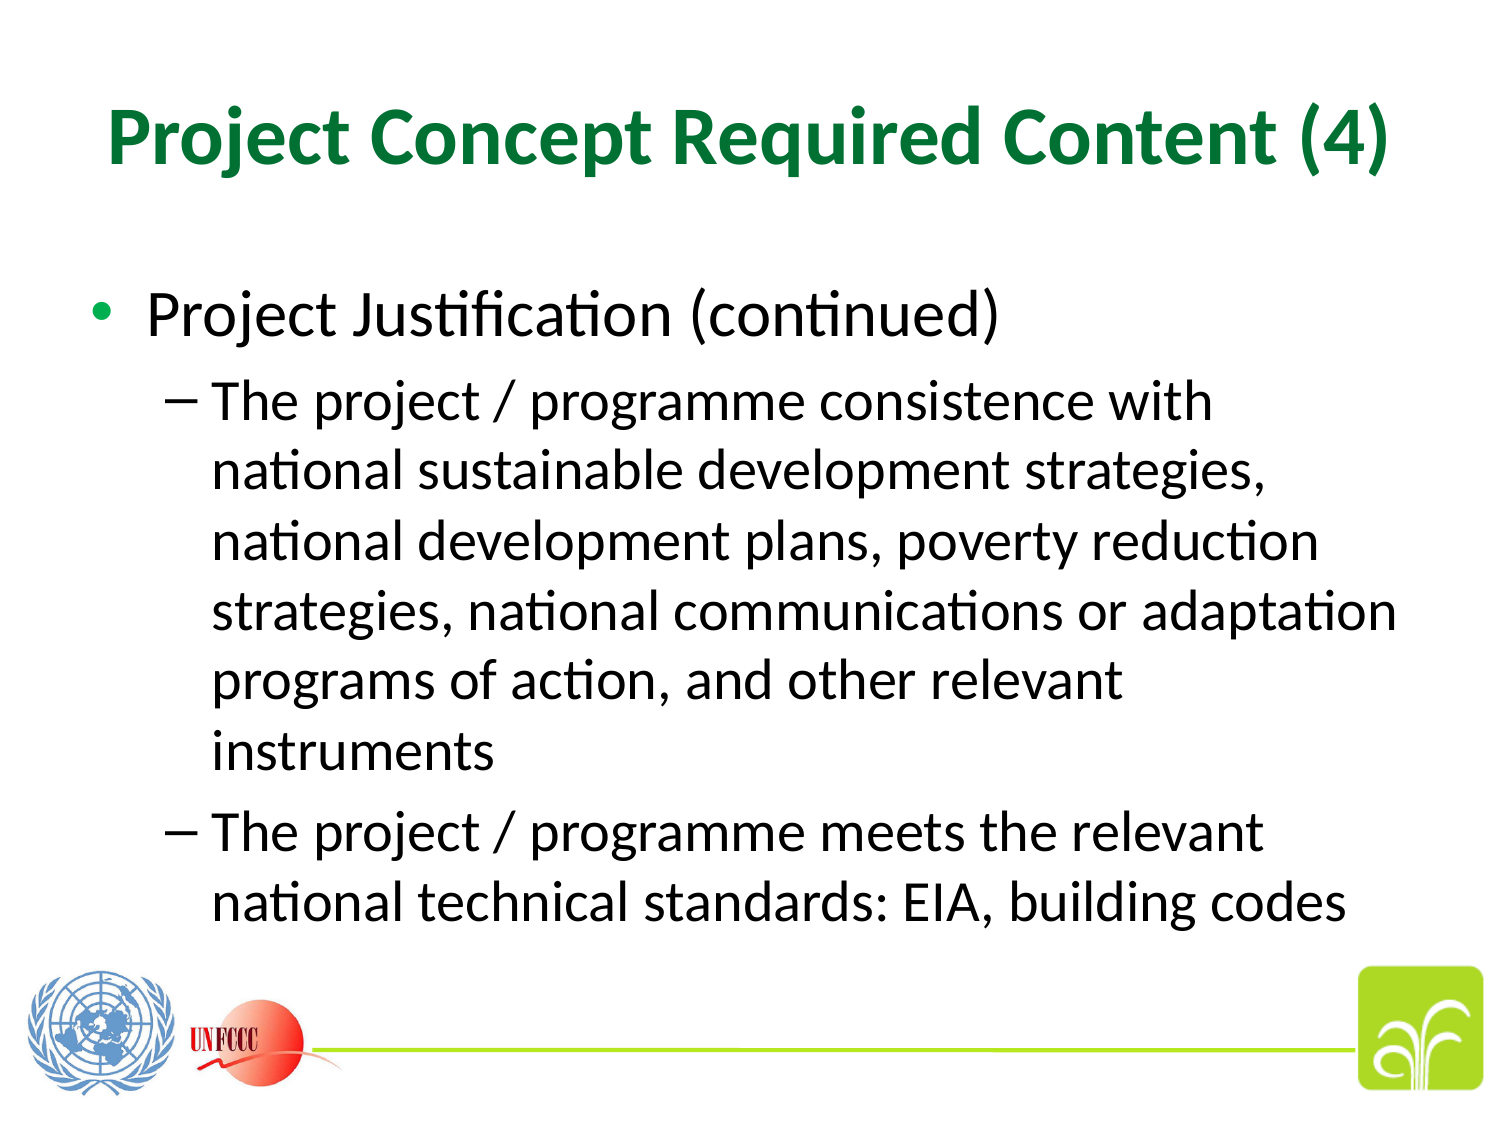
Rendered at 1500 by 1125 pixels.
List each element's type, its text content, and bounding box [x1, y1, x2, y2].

title Project Concept Required Content (4) [74, 37, 1426, 226]
picture [1324, 948, 1500, 1105]
list Project Justification (continued) The project / programme consistence with national sustainable development strategies, national development plans, poverty reduction strategies, national communications or adaptation programs of action, and other relevant instruments The project / programme meets the relevant national technical standards: EIA, building codes [74, 262, 1426, 1006]
picture [24, 962, 351, 1106]
